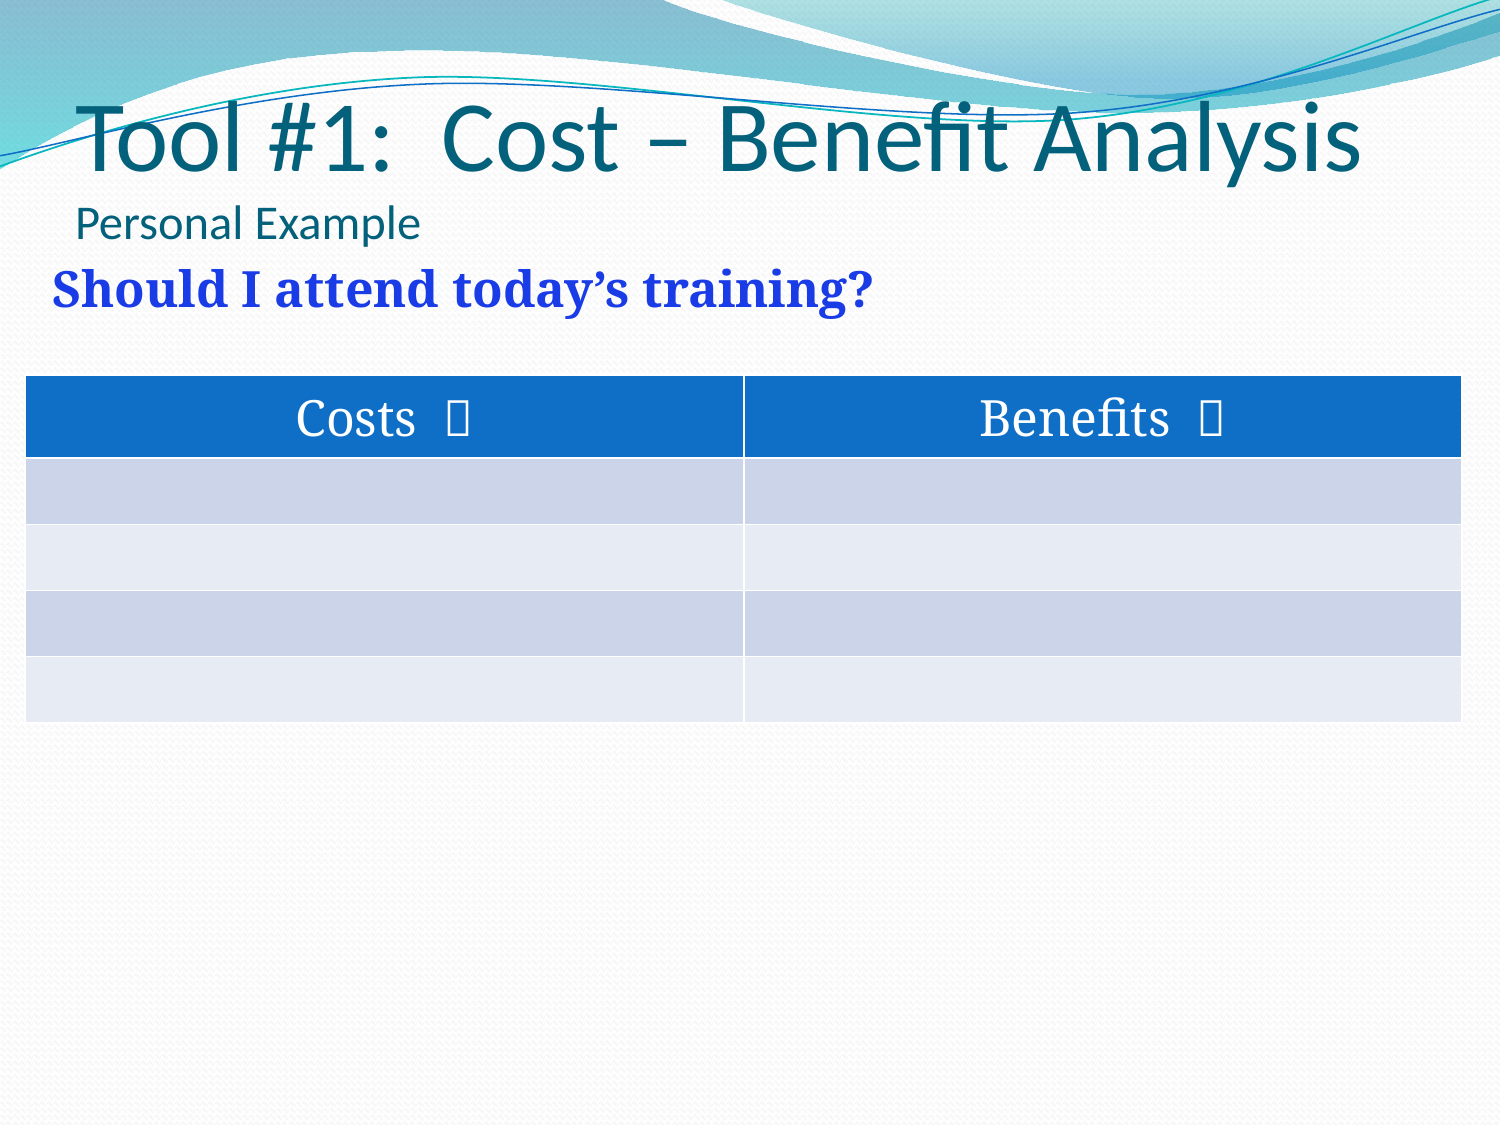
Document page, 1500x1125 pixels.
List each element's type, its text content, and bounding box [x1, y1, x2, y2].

title Tool #1: Cost – Benefit Analysis Personal Example [75, 62, 1425, 249]
table_cell [745, 657, 1461, 722]
text_box Should I attend today’s training? [37, 249, 1463, 325]
table_cell [745, 525, 1461, 590]
table_cell [745, 591, 1461, 656]
table_cell [26, 657, 743, 722]
table_header Costs  [26, 376, 743, 457]
table_cell [26, 459, 743, 524]
table_cell [745, 459, 1461, 524]
table_cell [26, 525, 743, 590]
table_header Benefits  [745, 376, 1461, 457]
table_cell [26, 591, 743, 656]
